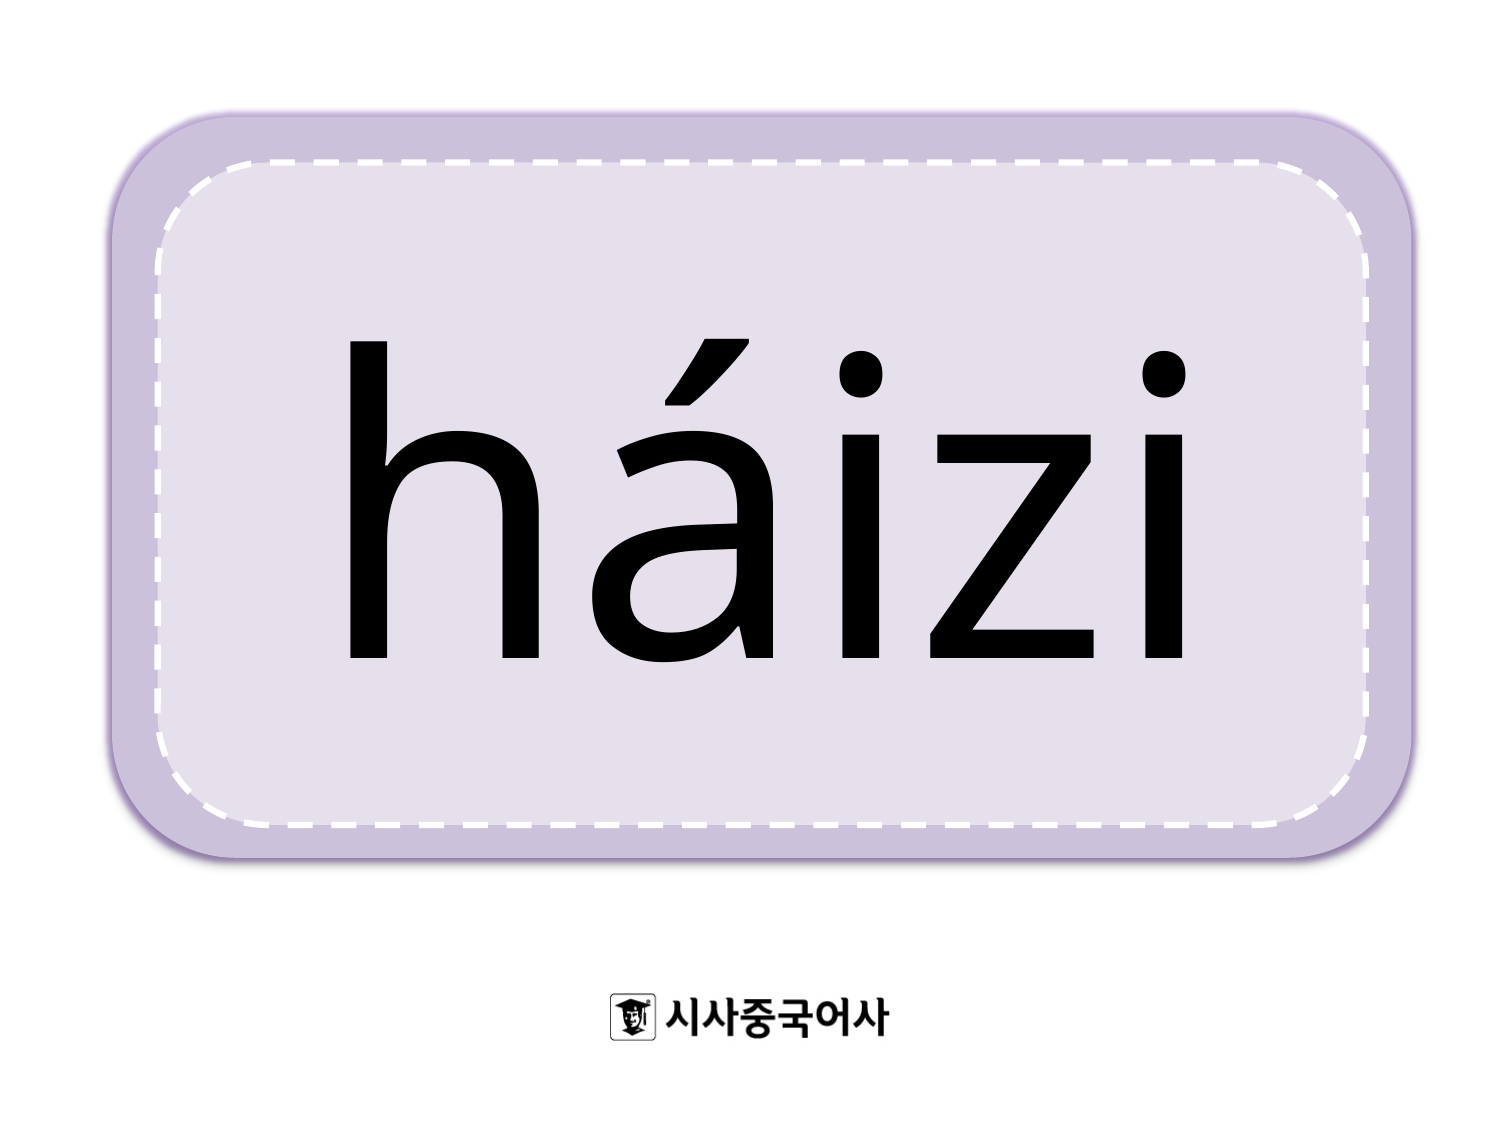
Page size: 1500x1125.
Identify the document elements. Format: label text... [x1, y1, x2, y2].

text_box háizi [162, 160, 1371, 824]
picture [602, 987, 898, 1047]
